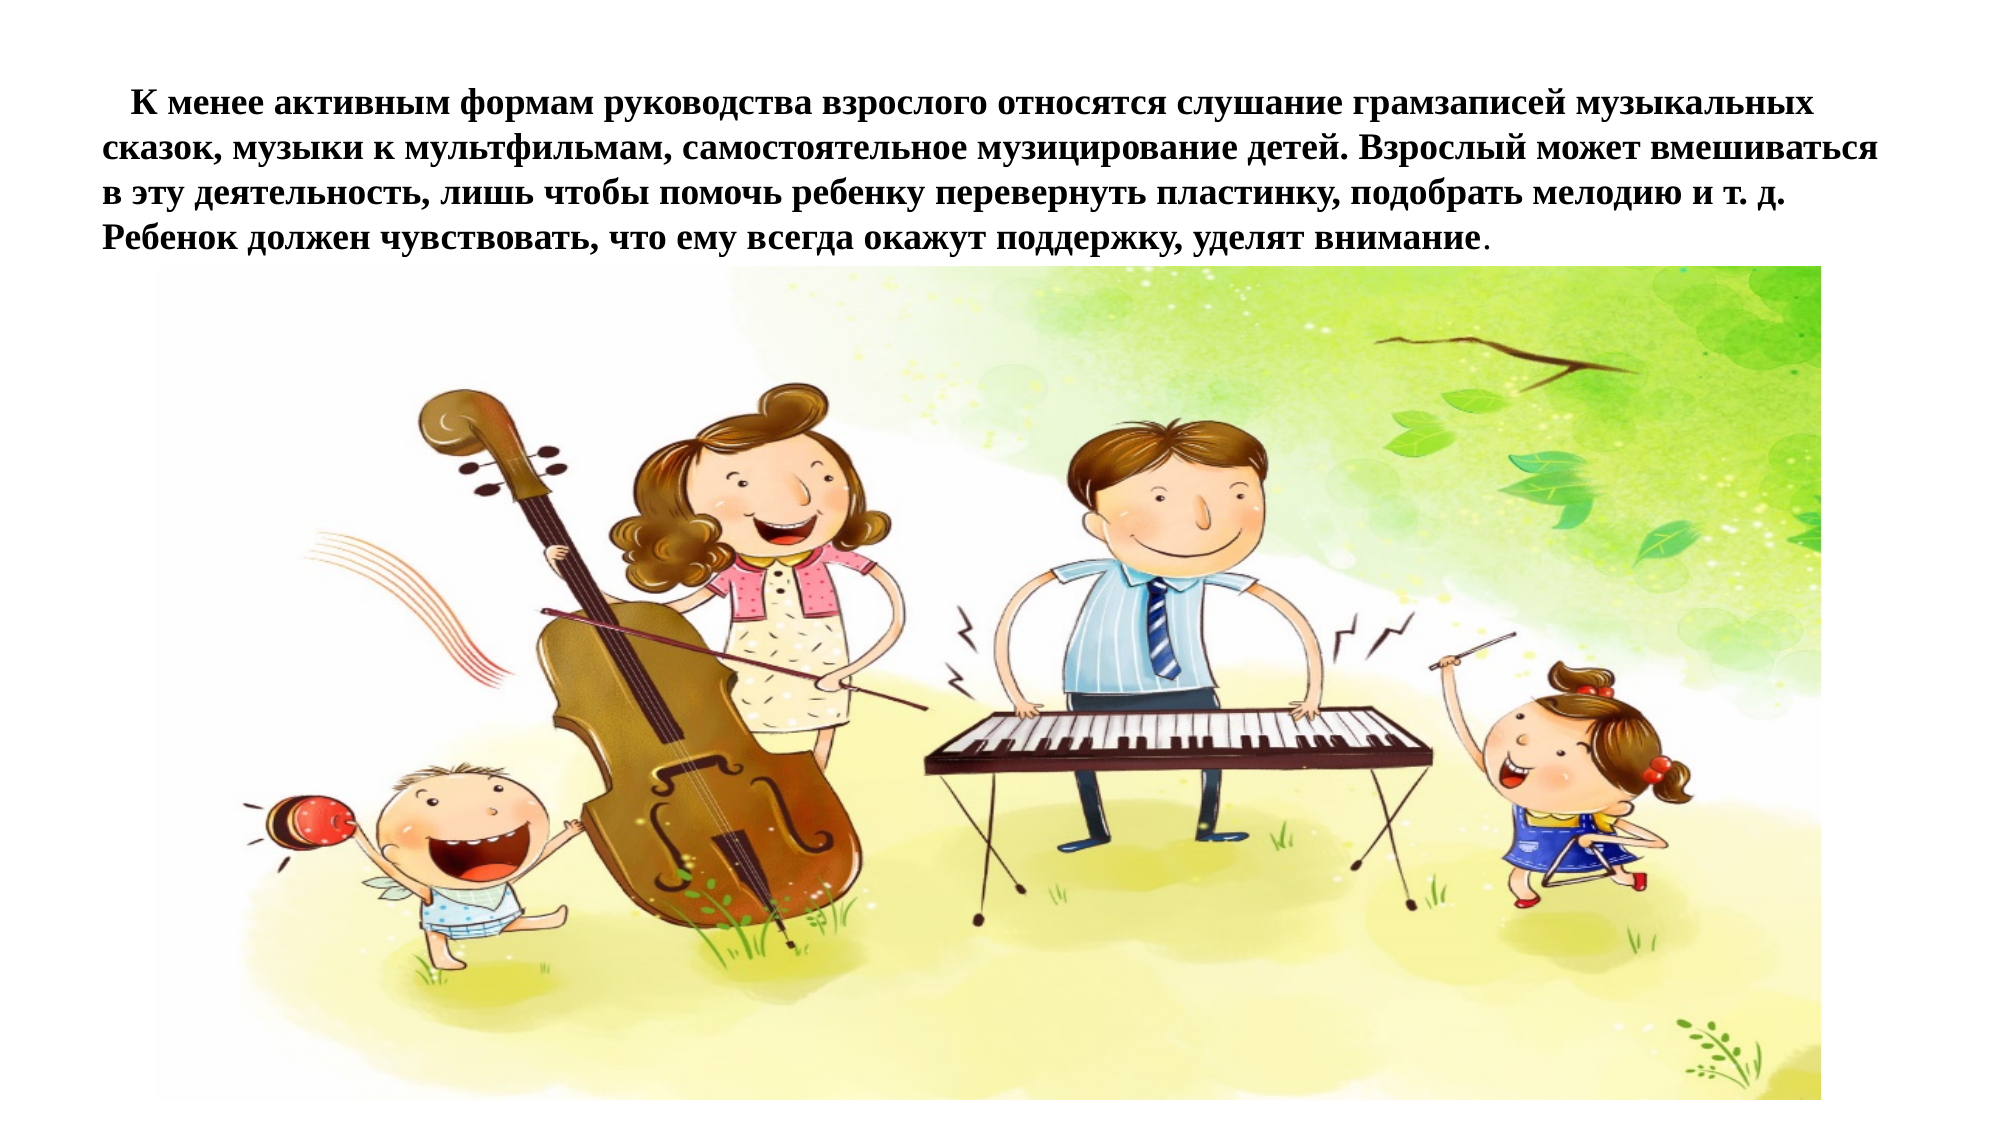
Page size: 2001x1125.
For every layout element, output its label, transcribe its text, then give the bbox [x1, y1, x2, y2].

text_box К менее активным формам руководства взрослого относятся слушание грамзаписей музыкальных сказок, музыки к мультфильмам, самостоятельное музицирование детей. Взрослый может вмешиваться в эту деятельность, лишь чтобы помочь ребенку перевернуть пластинку, подобрать мелодию и т. д. Ребенок должен чувствовать, что ему всегда окажут поддержку, уделят внимание. [87, 69, 1910, 265]
picture [156, 266, 1821, 1100]
